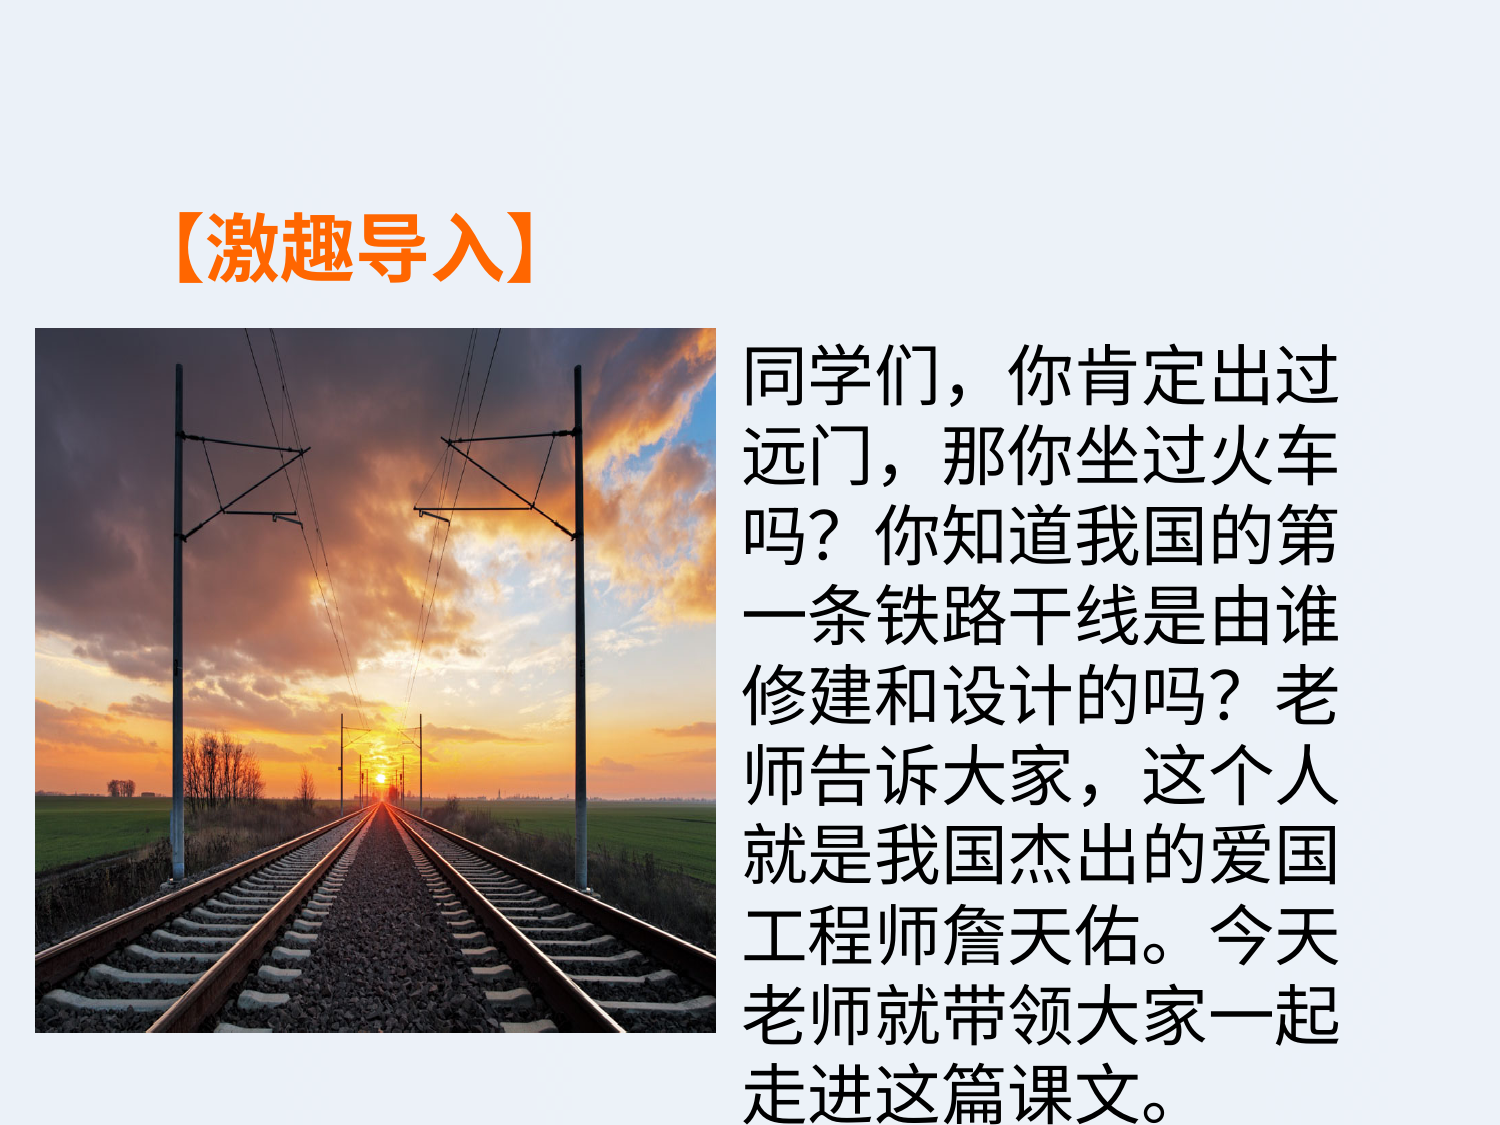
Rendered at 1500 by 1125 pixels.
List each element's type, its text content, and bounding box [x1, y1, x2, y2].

picture [0, 0, 1500, 1125]
text_box 【激趣导入】 [115, 193, 596, 299]
text_box 同学们，你肯定出过远门，那你坐过火车吗？你知道我国的第一条铁路干线是由谁修建和设计的吗？老师告诉大家，这个人就是我国杰出的爱国工程师詹天佑。今天老师就带领大家一起走进这篇课文。 [726, 326, 1424, 1125]
